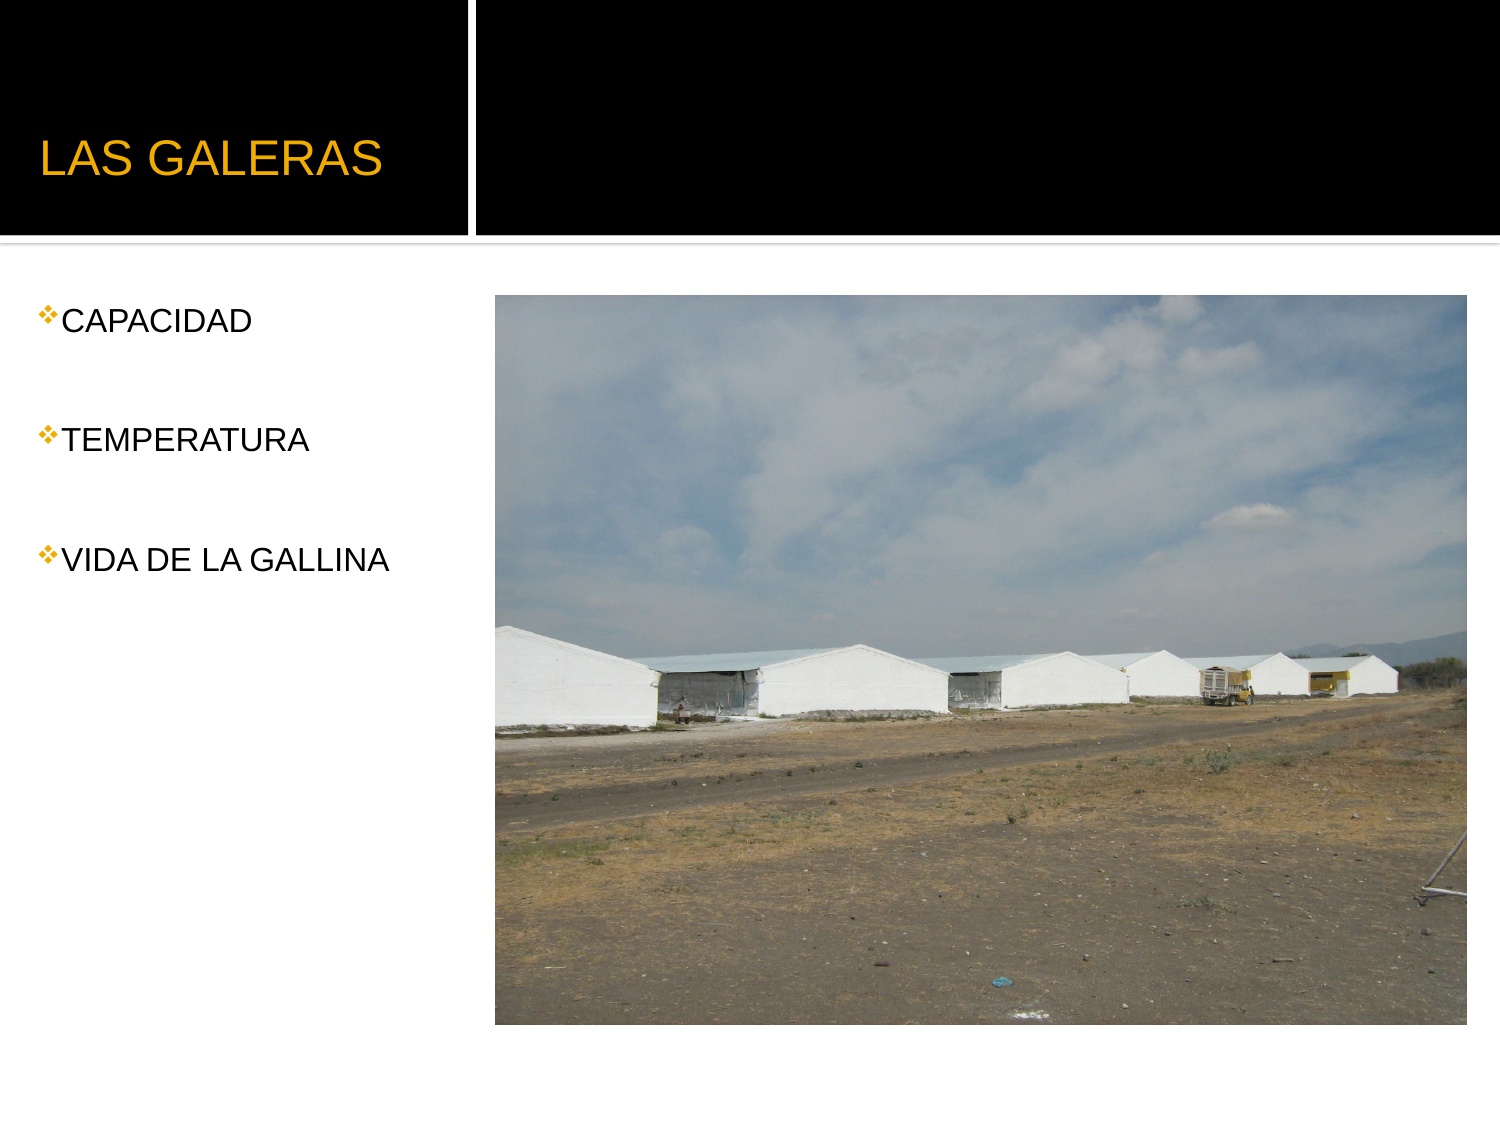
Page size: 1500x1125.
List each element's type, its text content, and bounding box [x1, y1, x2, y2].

list CAPACIDAD TEMPERATURA VIDA DE LA GALLINA [27, 283, 433, 1034]
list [495, 295, 1467, 1025]
title LAS GALERAS [27, 24, 442, 186]
